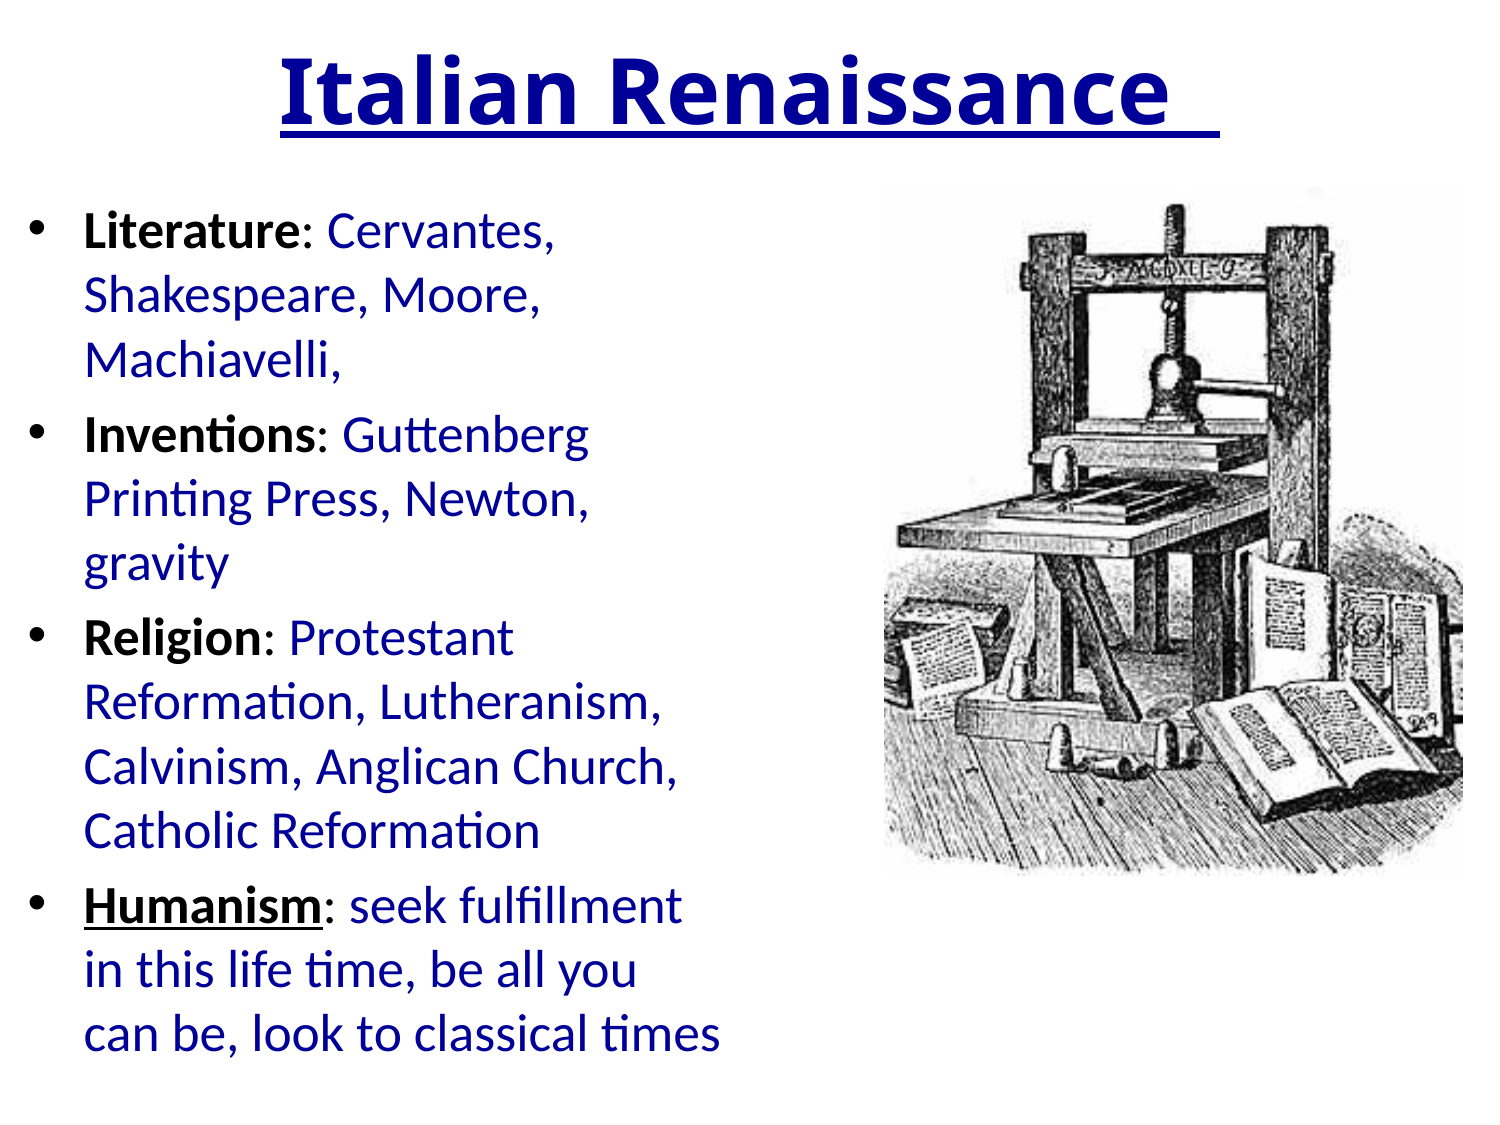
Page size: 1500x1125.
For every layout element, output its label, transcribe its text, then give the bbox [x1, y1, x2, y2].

title Italian Renaissance [75, 12, 1425, 163]
list Literature: Cervantes, Shakespeare, Moore, Machiavelli, Inventions: Guttenberg Printing Press, Newton, gravity Religion: Protestant Reformation, Lutheranism, Calvinism, Anglican Church, Catholic Reformation Humanism: seek fulfillment in this life time, be all you can be, look to classical times [12, 187, 738, 1088]
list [884, 187, 1463, 876]
